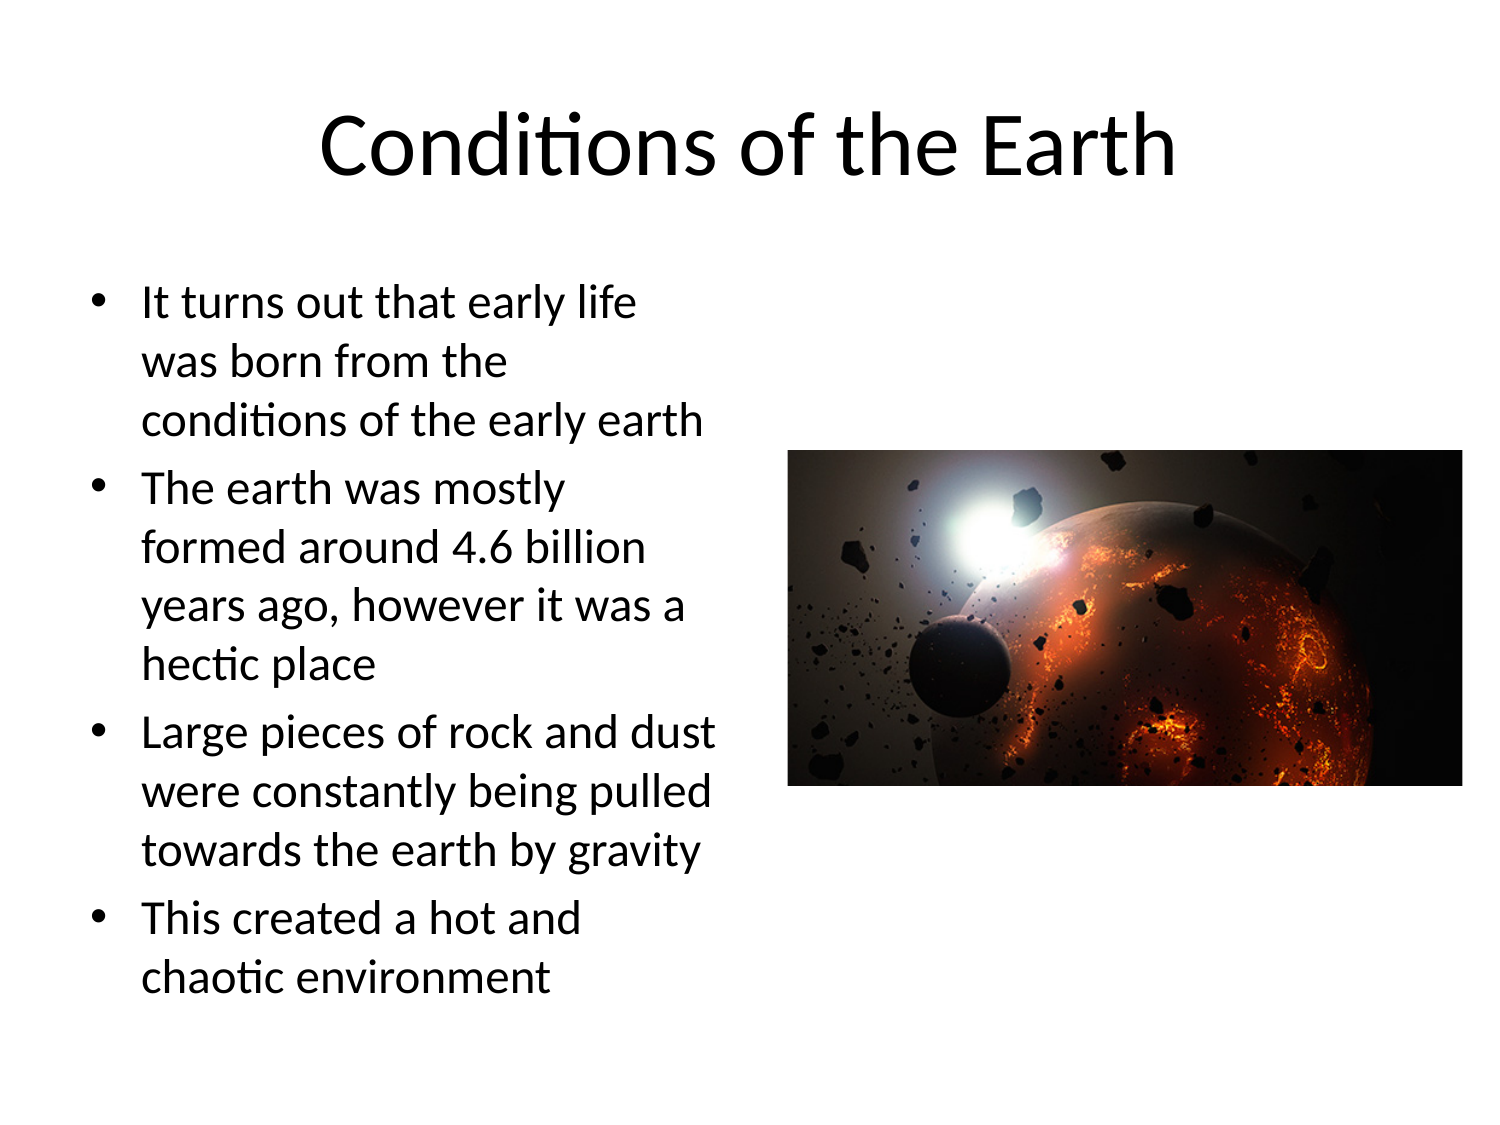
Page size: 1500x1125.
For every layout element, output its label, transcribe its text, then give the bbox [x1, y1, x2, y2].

picture [787, 449, 1463, 787]
list It turns out that early life was born from the conditions of the early earth The earth was mostly formed around 4.6 billion years ago, however it was a hectic place Large pieces of rock and dust were constantly being pulled towards the earth by gravity This created a hot and chaotic environment [75, 262, 738, 1075]
title Conditions of the Earth [75, 45, 1425, 233]
